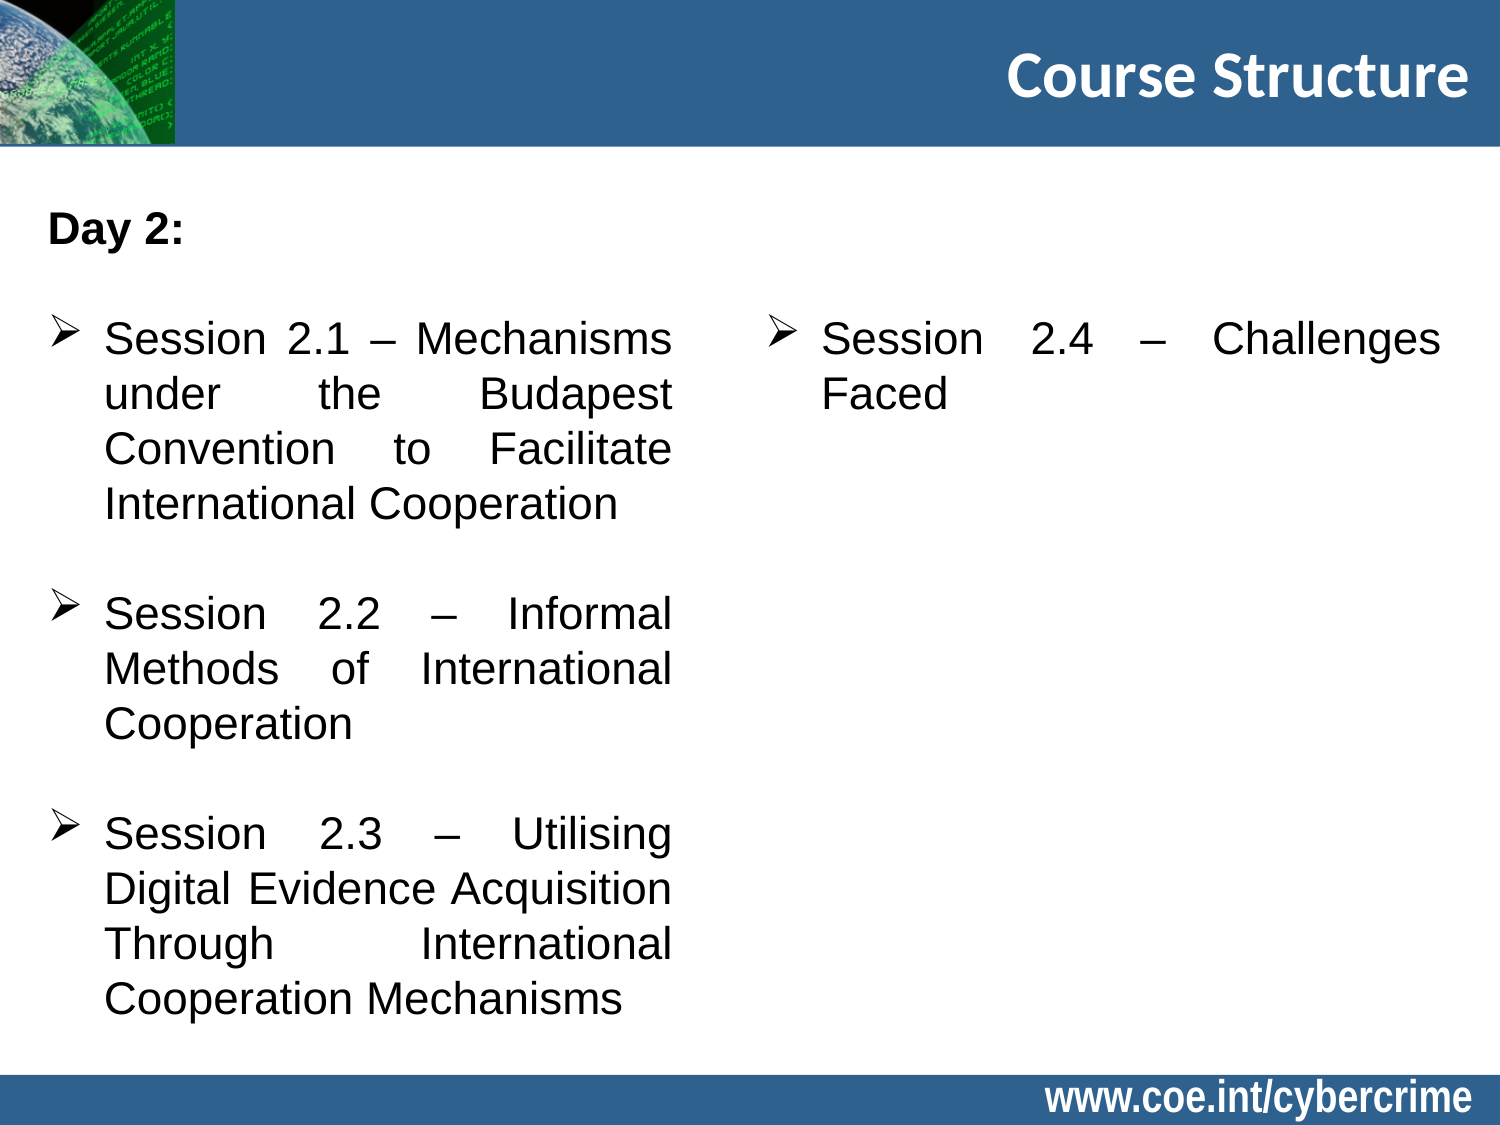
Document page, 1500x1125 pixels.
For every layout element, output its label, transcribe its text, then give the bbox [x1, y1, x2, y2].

text_box Course Structure [177, 0, 1500, 149]
text_box www.coe.int/cybercrime [1030, 1059, 1500, 1125]
picture [0, 0, 175, 144]
text_box Day 2: Session 2.1 – Mechanisms under the Budapest Convention to Facilitate International Cooperation Session 2.2 – Informal Methods of International Cooperation Session 2.3 – Utilising Digital Evidence Acquisition Through International Cooperation Mechanisms [32, 191, 688, 1031]
text_box [0, 1073, 1030, 1125]
text_box Session 2.4 – Challenges Faced [749, 191, 1457, 426]
